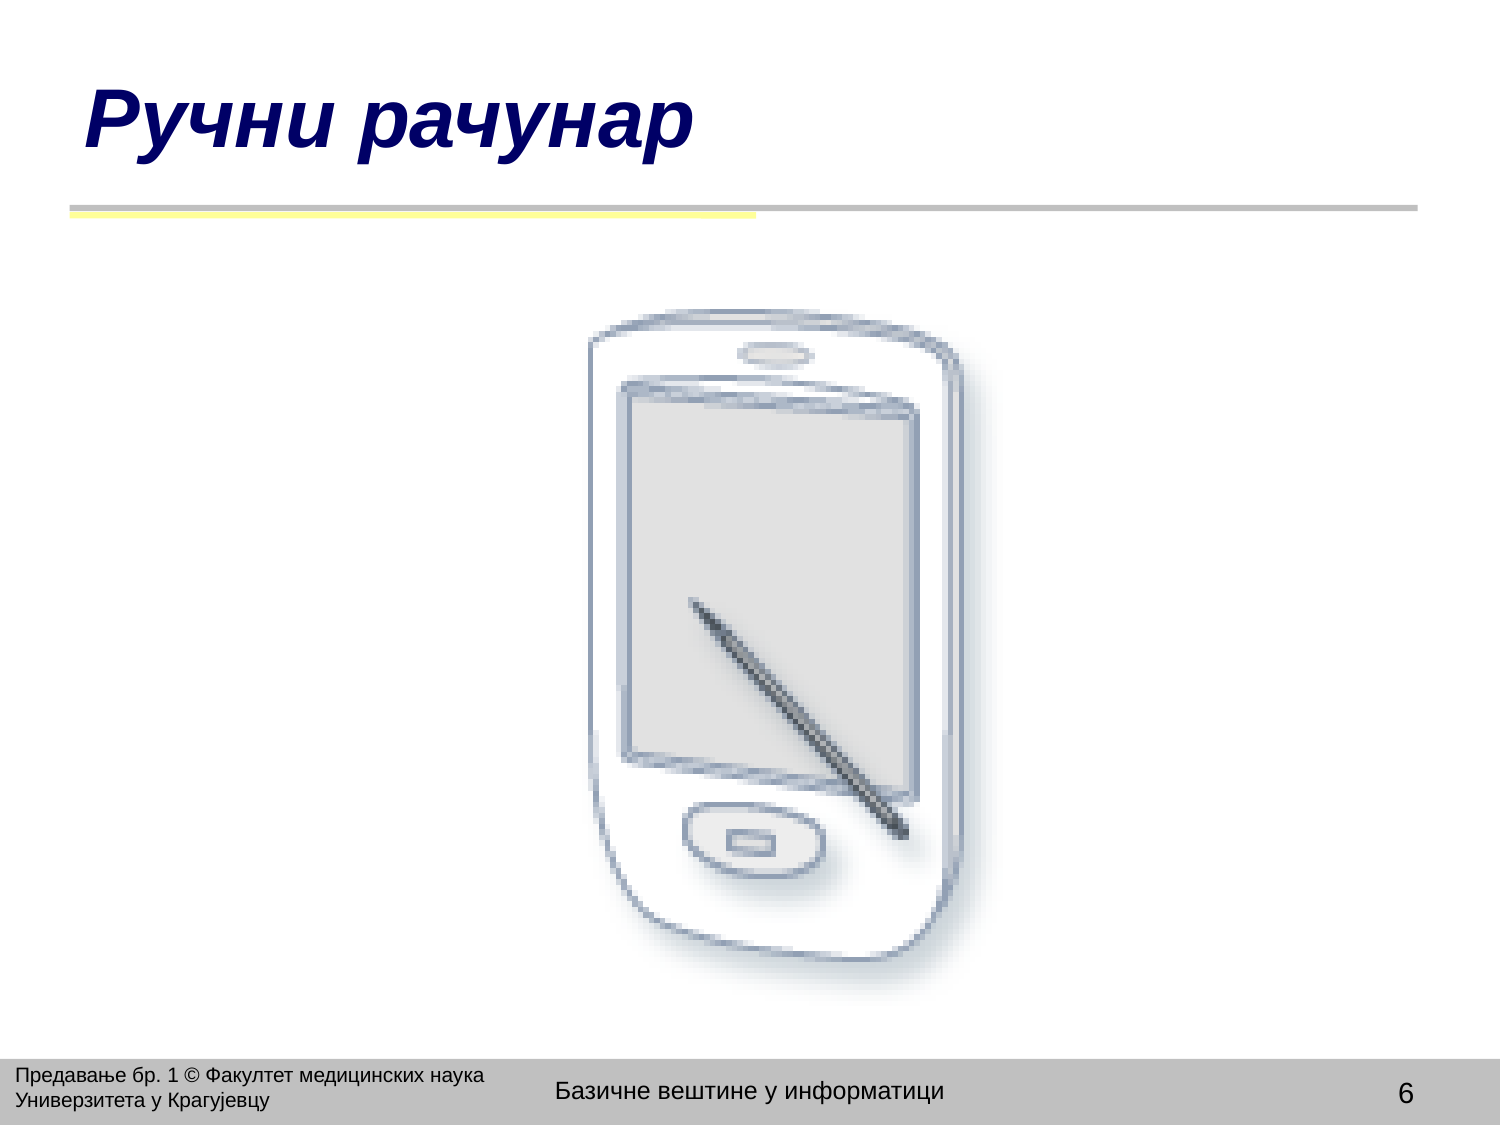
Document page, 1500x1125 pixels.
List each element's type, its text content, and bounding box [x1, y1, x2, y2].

title Ручни рачунар [69, 19, 1426, 208]
footer Базичне вештине у информатици [512, 1066, 988, 1125]
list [510, 254, 1031, 1018]
slide_number Предавање бр. 1 © Факултет медицинских наука Универзитета у Крагујевцу [0, 1053, 599, 1108]
slide_number 6 [1079, 1066, 1430, 1125]
